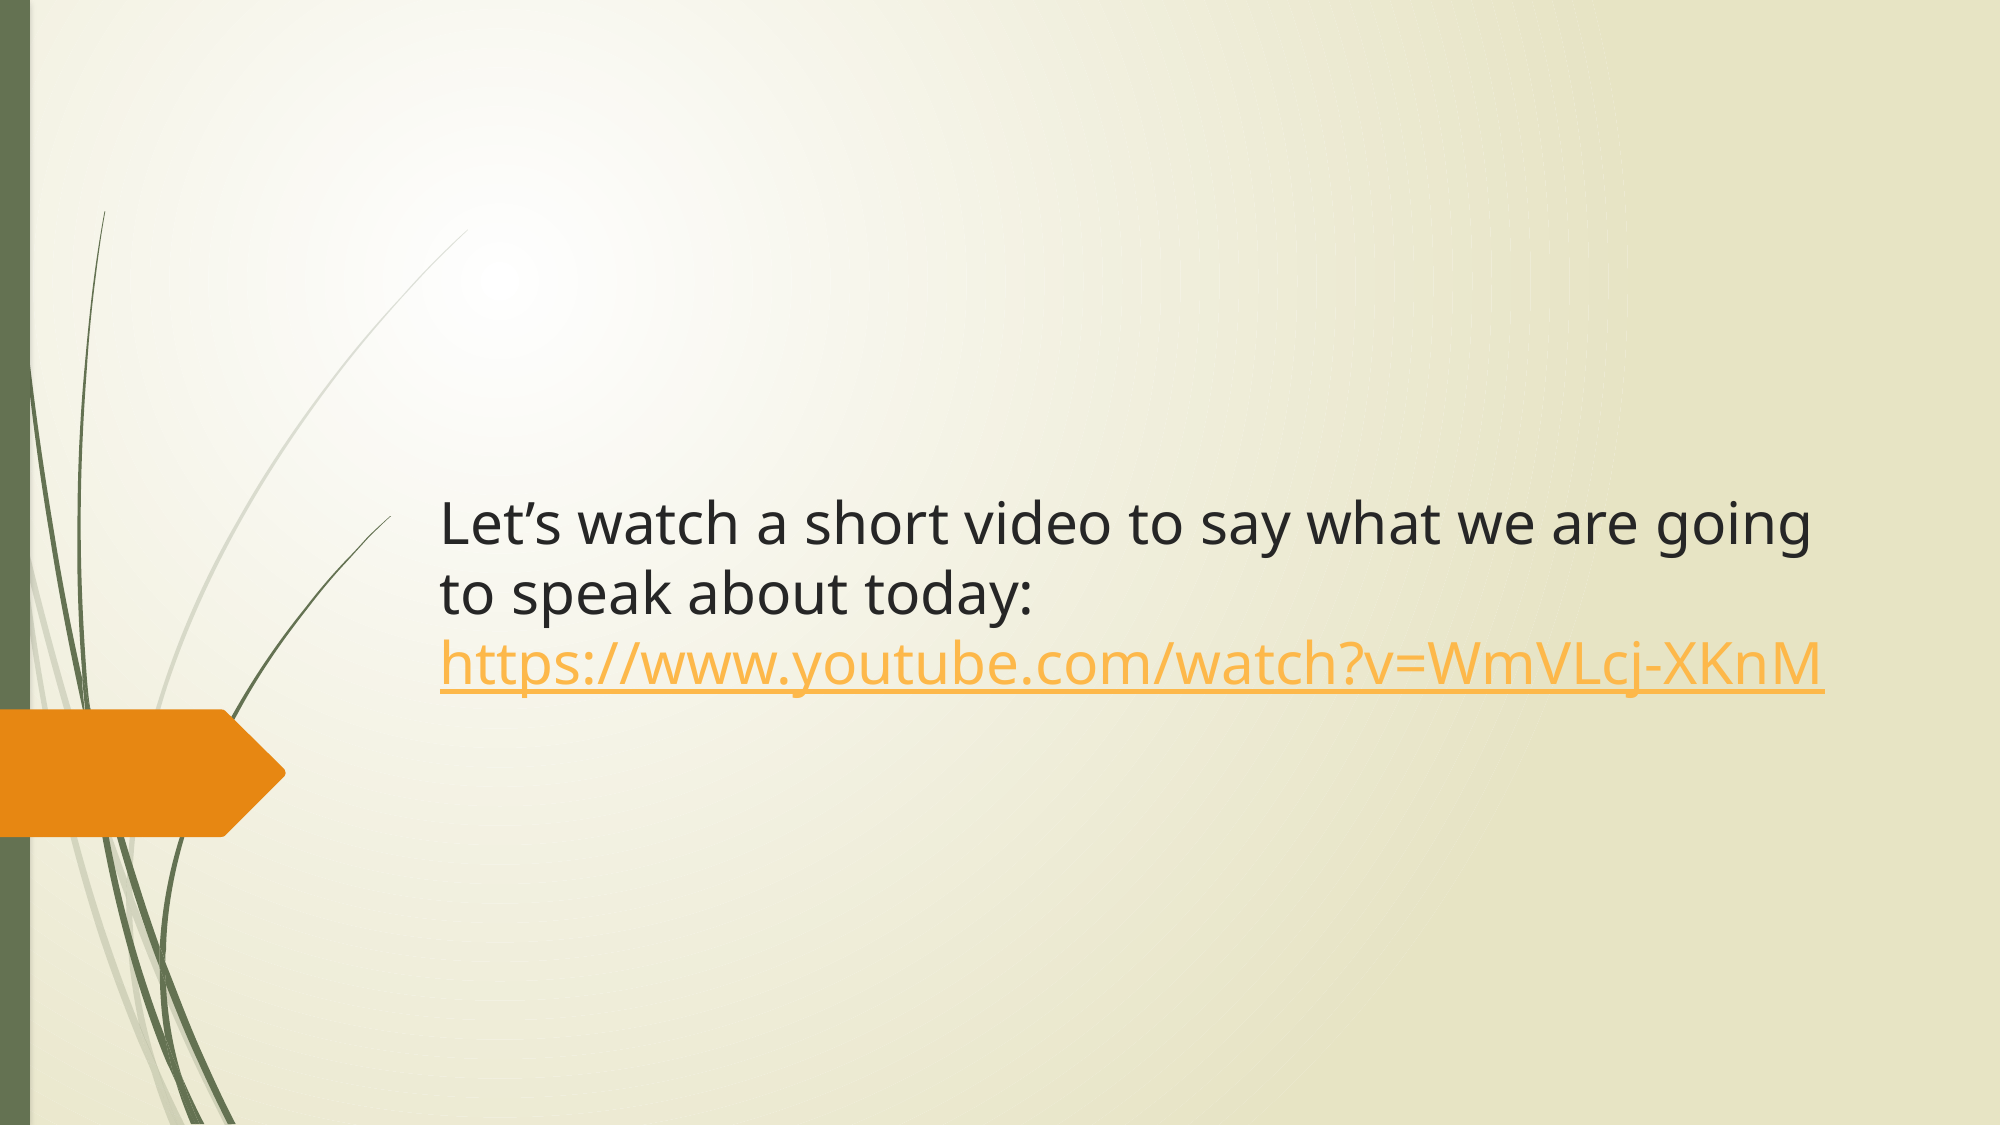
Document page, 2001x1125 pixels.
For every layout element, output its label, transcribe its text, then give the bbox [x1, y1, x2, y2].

title Let’s watch a short video to say what we are going to speak about today: https://www.youtube.com/watch?v=WmVLcj-XKnM [424, 412, 1888, 784]
